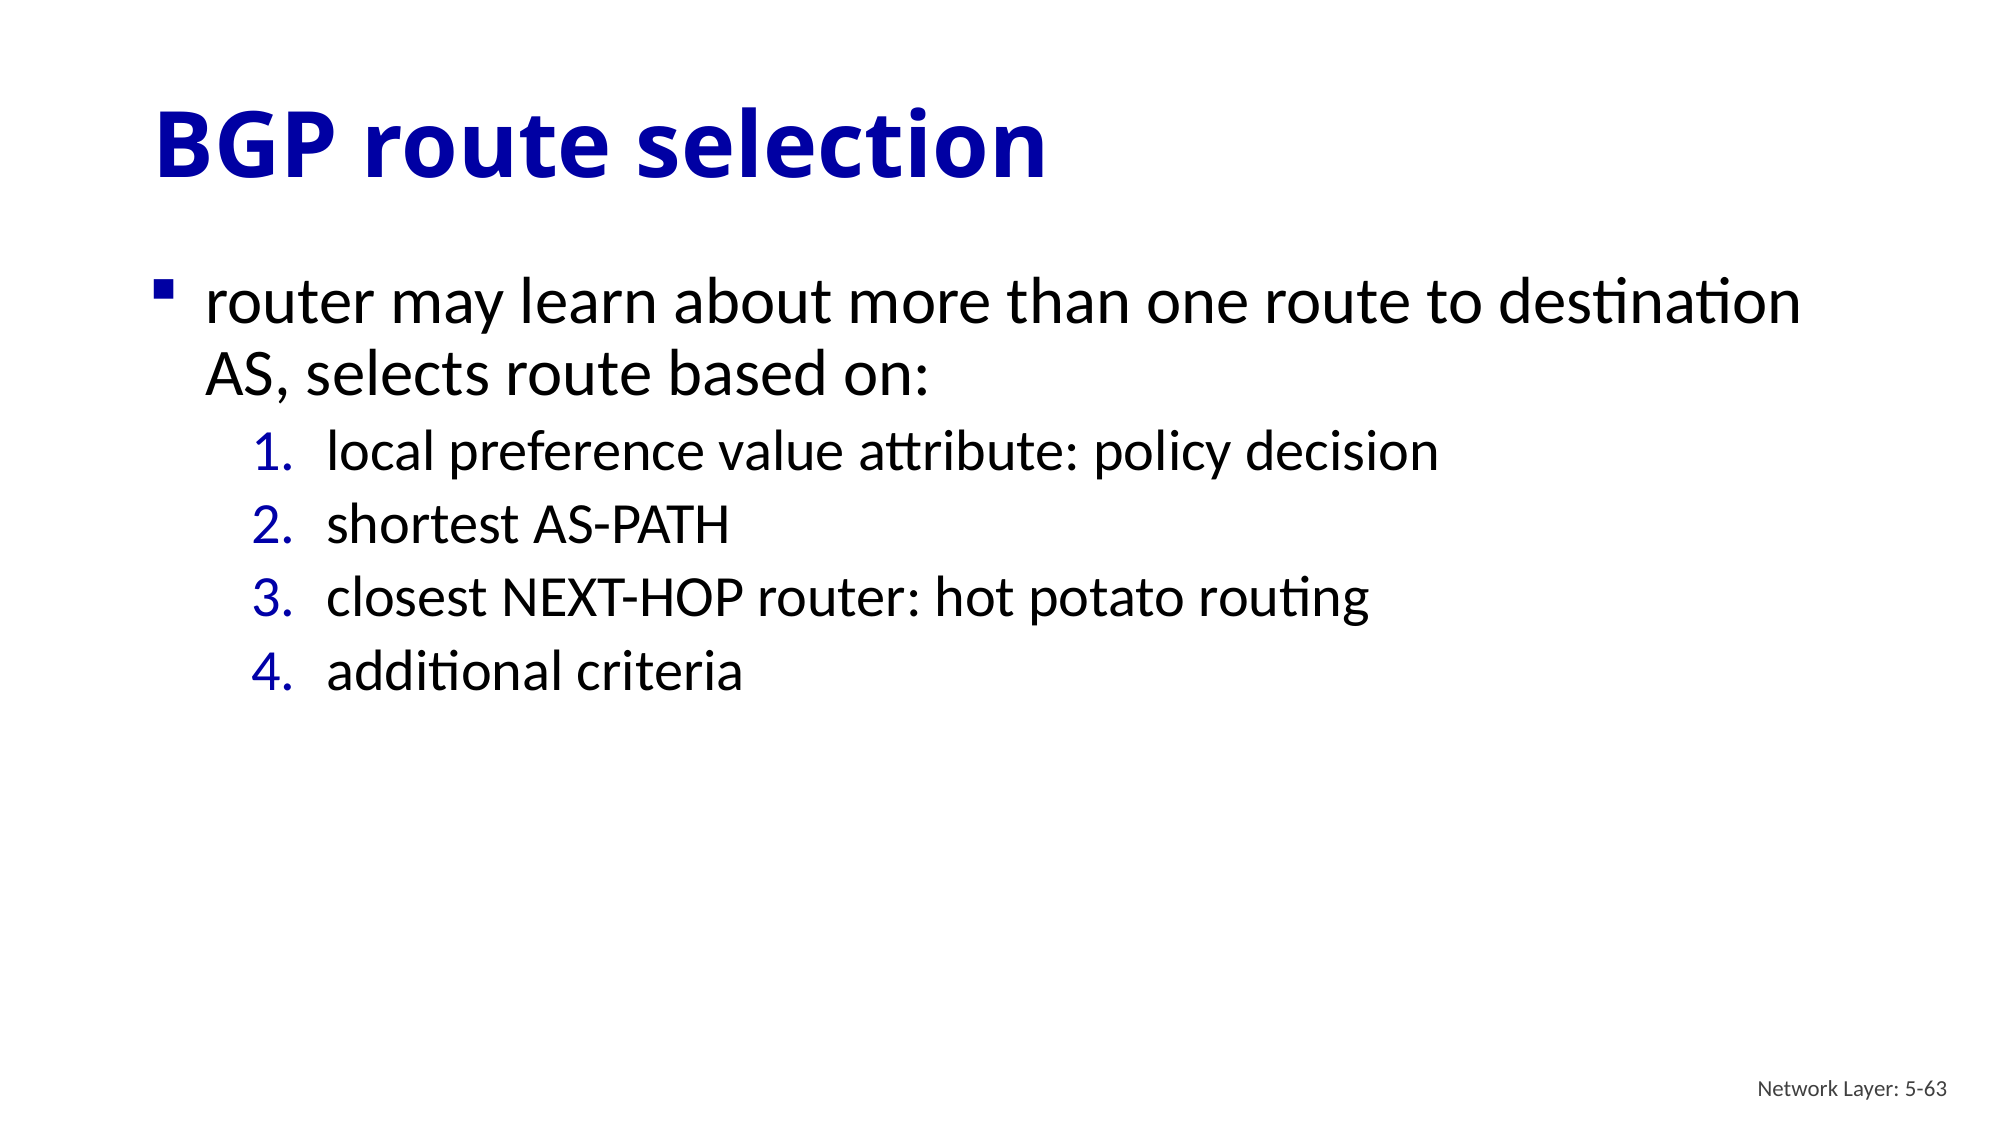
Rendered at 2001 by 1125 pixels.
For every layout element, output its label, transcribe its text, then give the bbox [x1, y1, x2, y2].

title BGP route selection [137, 74, 1863, 221]
list router may learn about more than one route to destination AS, selects route based on: local preference value attribute: policy decision shortest AS-PATH closest NEXT-HOP router: hot potato routing additional criteria [133, 258, 1859, 972]
slide_number Network Layer: 5-63 [1512, 1056, 1963, 1117]
